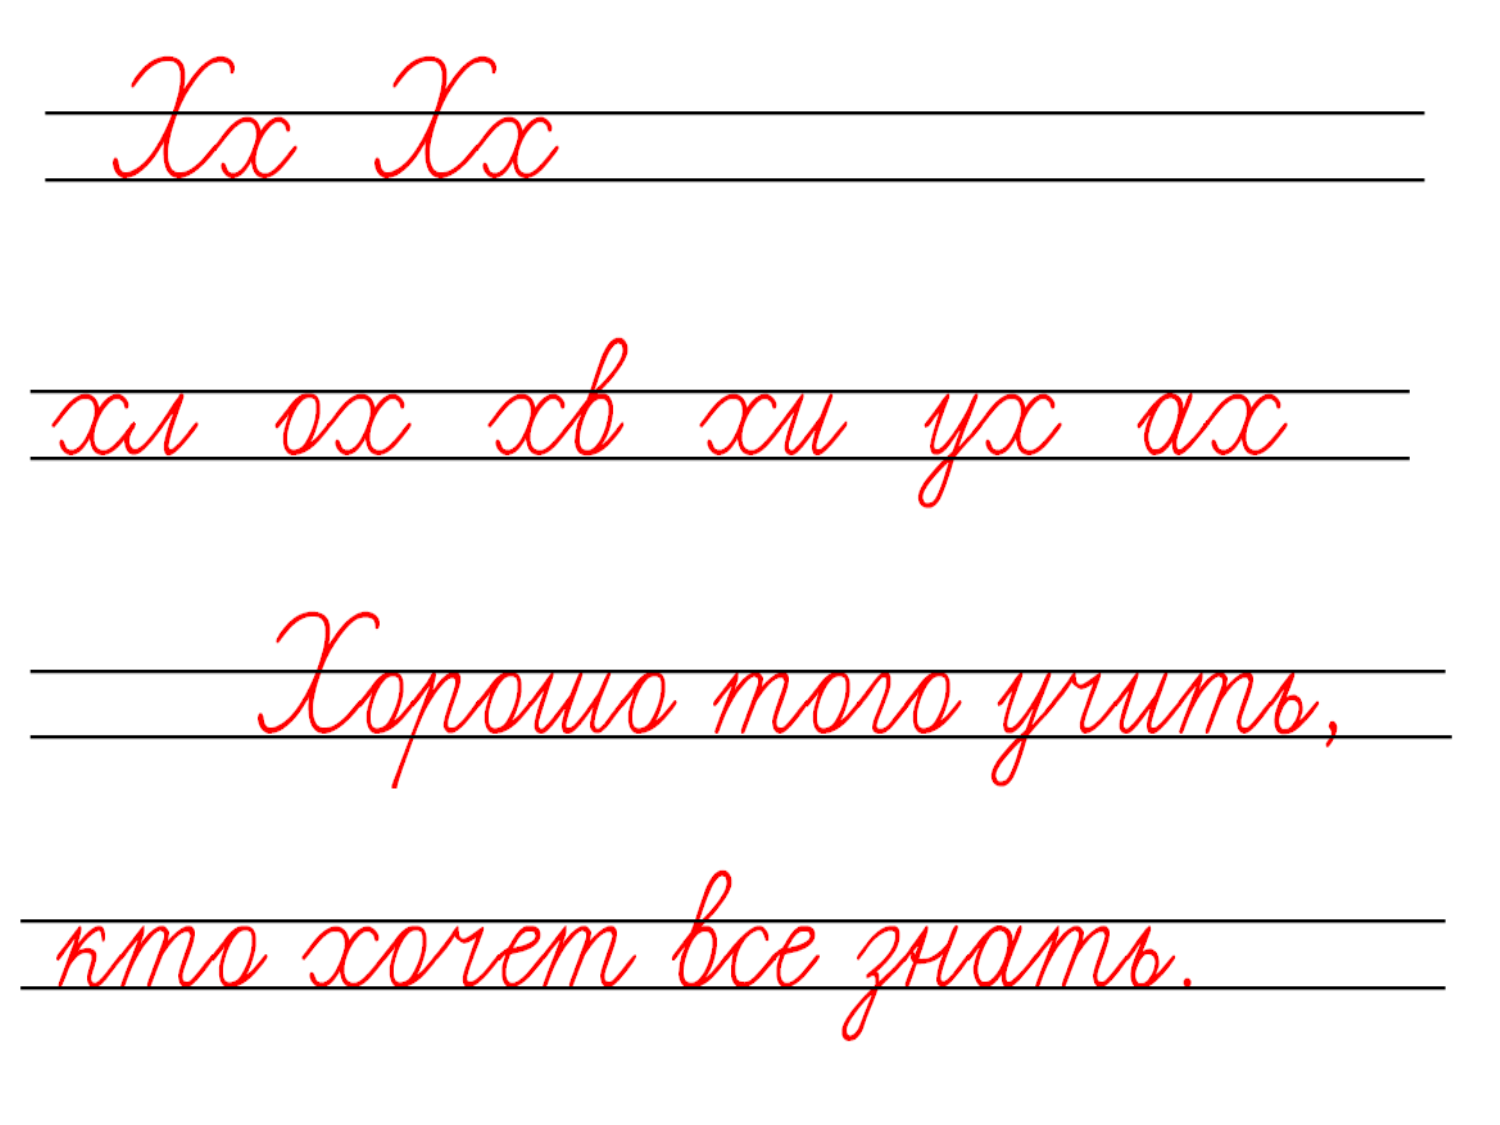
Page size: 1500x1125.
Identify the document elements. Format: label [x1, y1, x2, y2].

list [0, 0, 1500, 1125]
